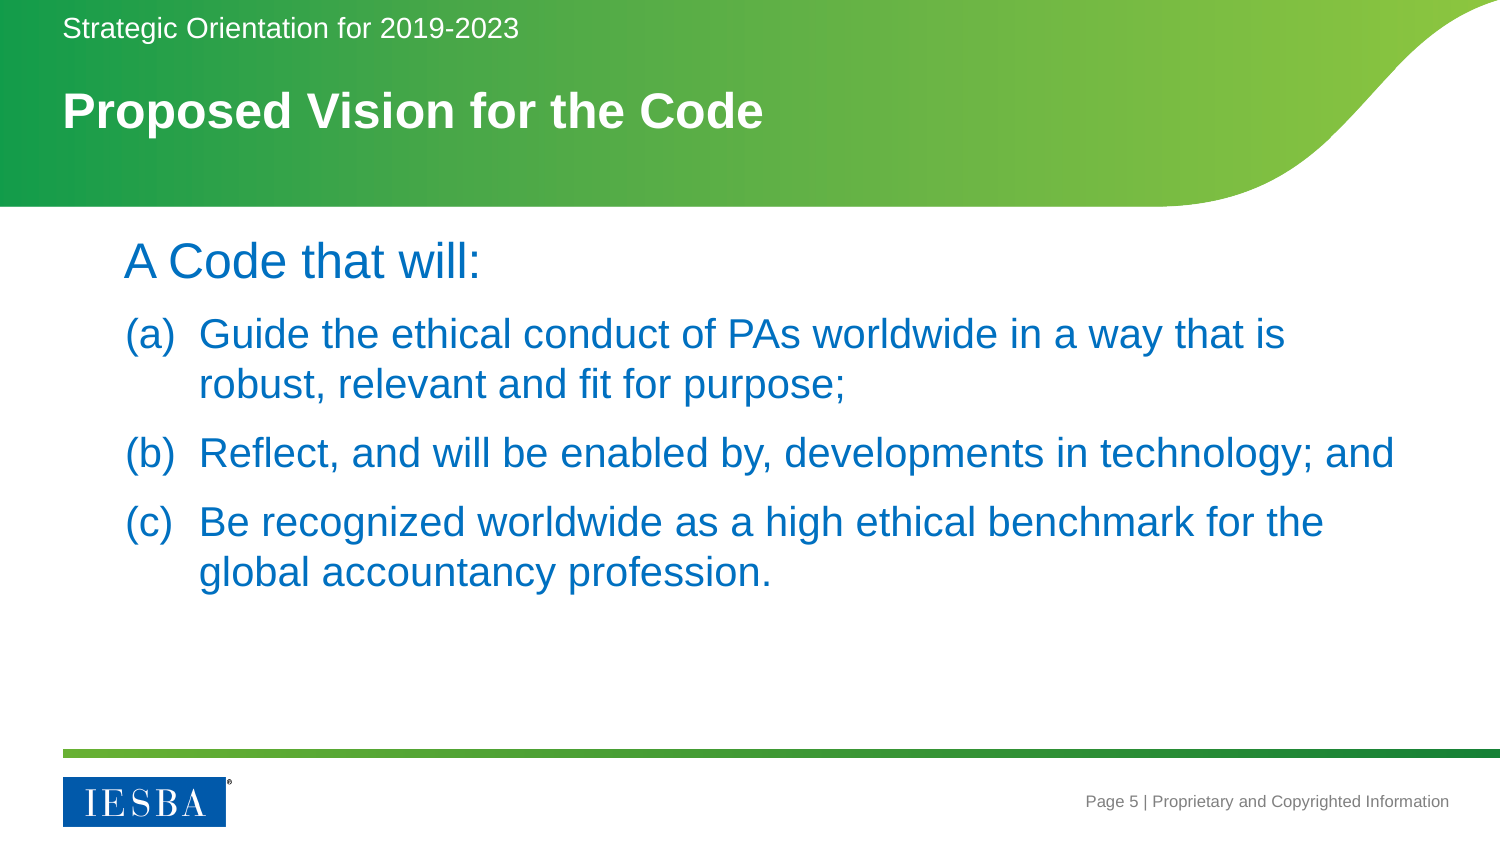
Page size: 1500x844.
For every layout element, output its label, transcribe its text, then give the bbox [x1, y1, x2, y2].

list A Code that will: Guide the ethical conduct of PAs worldwide in a way that is robust, relevant and fit for purpose; Reflect, and will be enabled by, developments in technology; and Be recognized worldwide as a high ethical benchmark for the global accountancy profession. [62, 220, 1413, 747]
picture [63, 777, 232, 827]
subtitle Strategic Orientation for 2019-2023 [62, 9, 688, 47]
picture [0, 0, 1500, 207]
title Proposed Vision for the Code [62, 75, 1300, 142]
